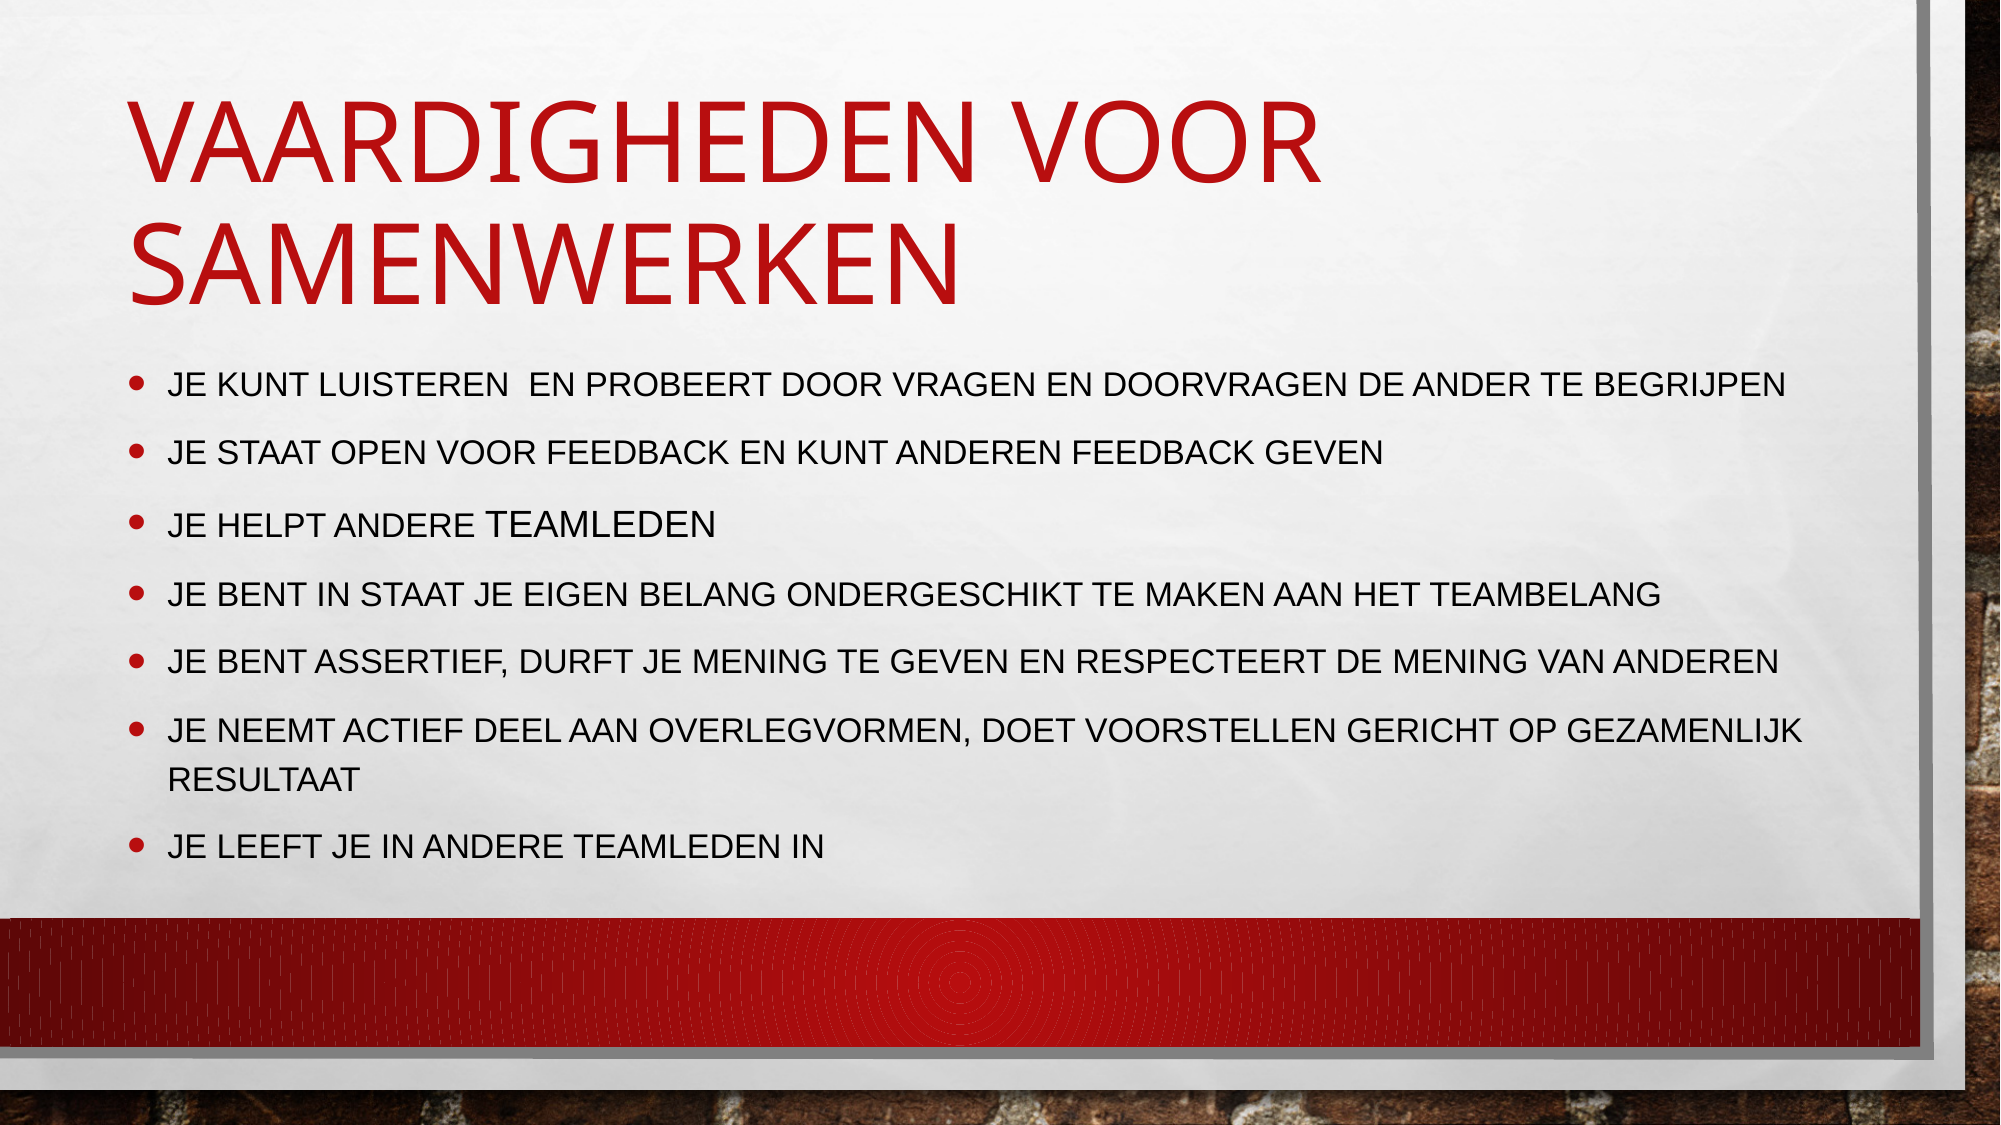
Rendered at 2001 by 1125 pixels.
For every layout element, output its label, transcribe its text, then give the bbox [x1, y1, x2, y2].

list Je kunt luisteren en probeert door vragen en doorvragen de ander te begrijpen Je staat open voor feedback en kunt anderen feedback geven Je helpt andere teamleden Je bent in staat je eigen belang ondergeschikt te maken aan het teambelang Je bent assertief, durft je mening te geven en respecteert de mening van anderen Je neemt actief deel aan overlegvormen, doet voorstellen gericht op gezamenlijk resultaat Je leeft je in andere teamleden in [112, 338, 1818, 882]
picture [0, 0, 2000, 1125]
title Vaardigheden voor samenwerken [112, 112, 1818, 302]
